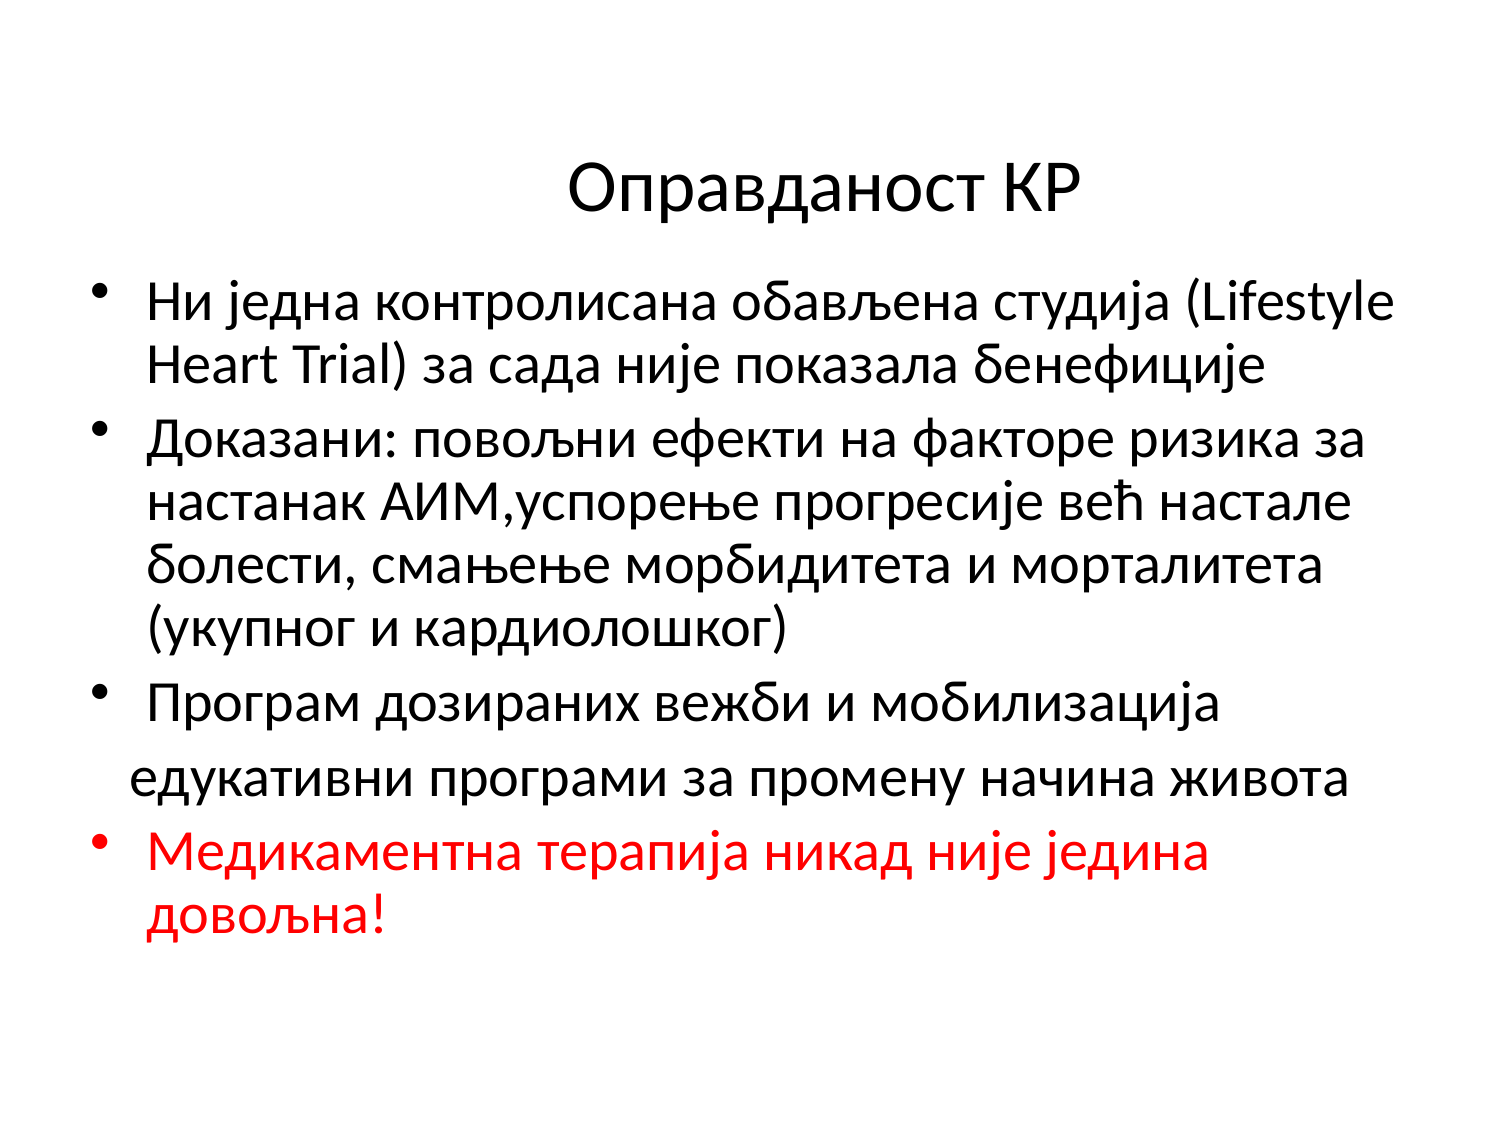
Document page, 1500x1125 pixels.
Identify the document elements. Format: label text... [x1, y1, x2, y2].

list Ни једна контролисана обављена студија (Lifestyle Heart Trial) за сада није показала бенефиције Доказани: повољни ефекти на факторе ризика за настанак АИМ,успорење прогресије већ настале болести, смањење морбидитета и морталитета (укупног и кардиолошког) Програм дозираних вежби и мобилизација едукативни програми за промену начина живота Медикаментна терапија никад није једина довољна! [75, 262, 1425, 1005]
title Оправданост КР [187, 99, 1463, 235]
